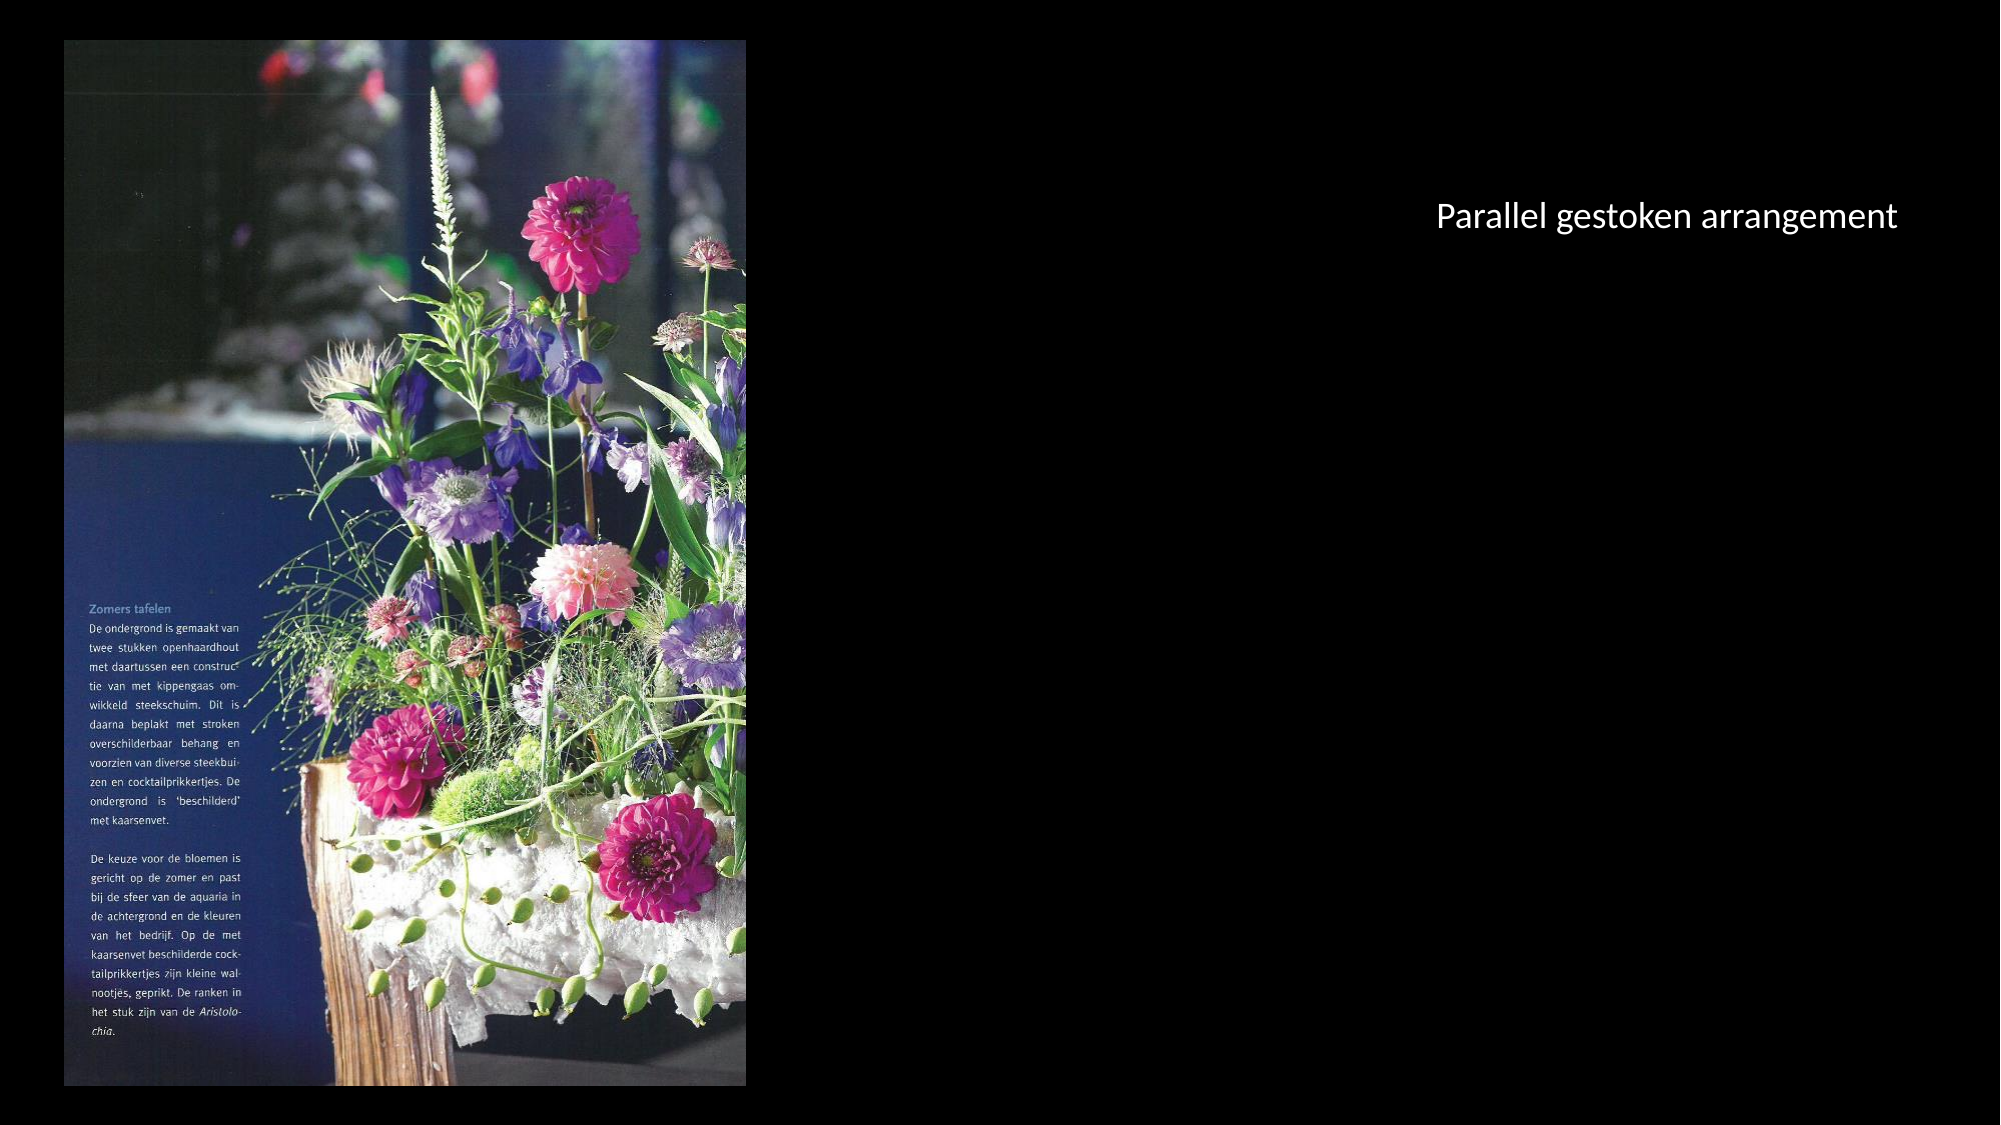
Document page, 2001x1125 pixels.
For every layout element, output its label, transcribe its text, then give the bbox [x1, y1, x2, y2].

picture [64, 40, 746, 1086]
text_box Parallel gestoken arrangement [1421, 183, 1946, 289]
